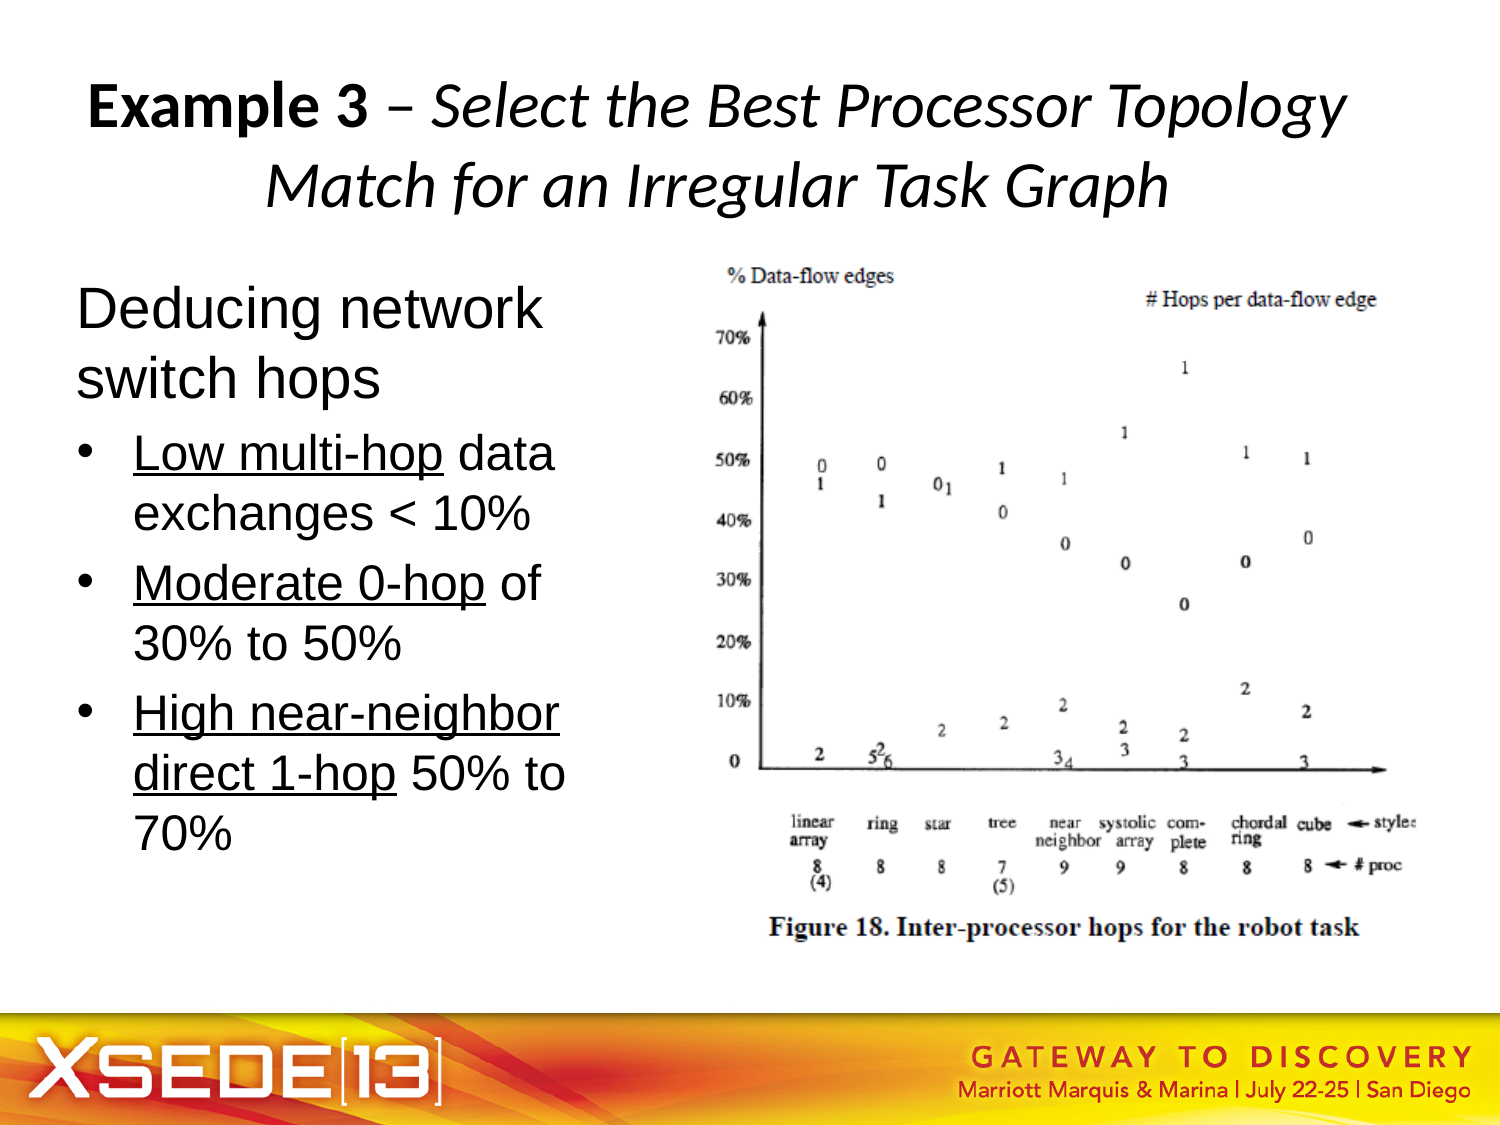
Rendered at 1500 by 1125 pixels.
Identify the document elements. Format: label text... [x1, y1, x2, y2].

picture [0, 984, 1500, 1125]
picture [698, 252, 1424, 947]
text_box Deducing network switch hops Low multi-hop data exchanges < 10% Moderate 0-hop of 30% to 50% High near-neighbor direct 1-hop 50% to 70% [61, 262, 639, 952]
text_box Example 3 – Select the Best Processor Topology Match for an Irregular Task Graph [61, 54, 1375, 279]
